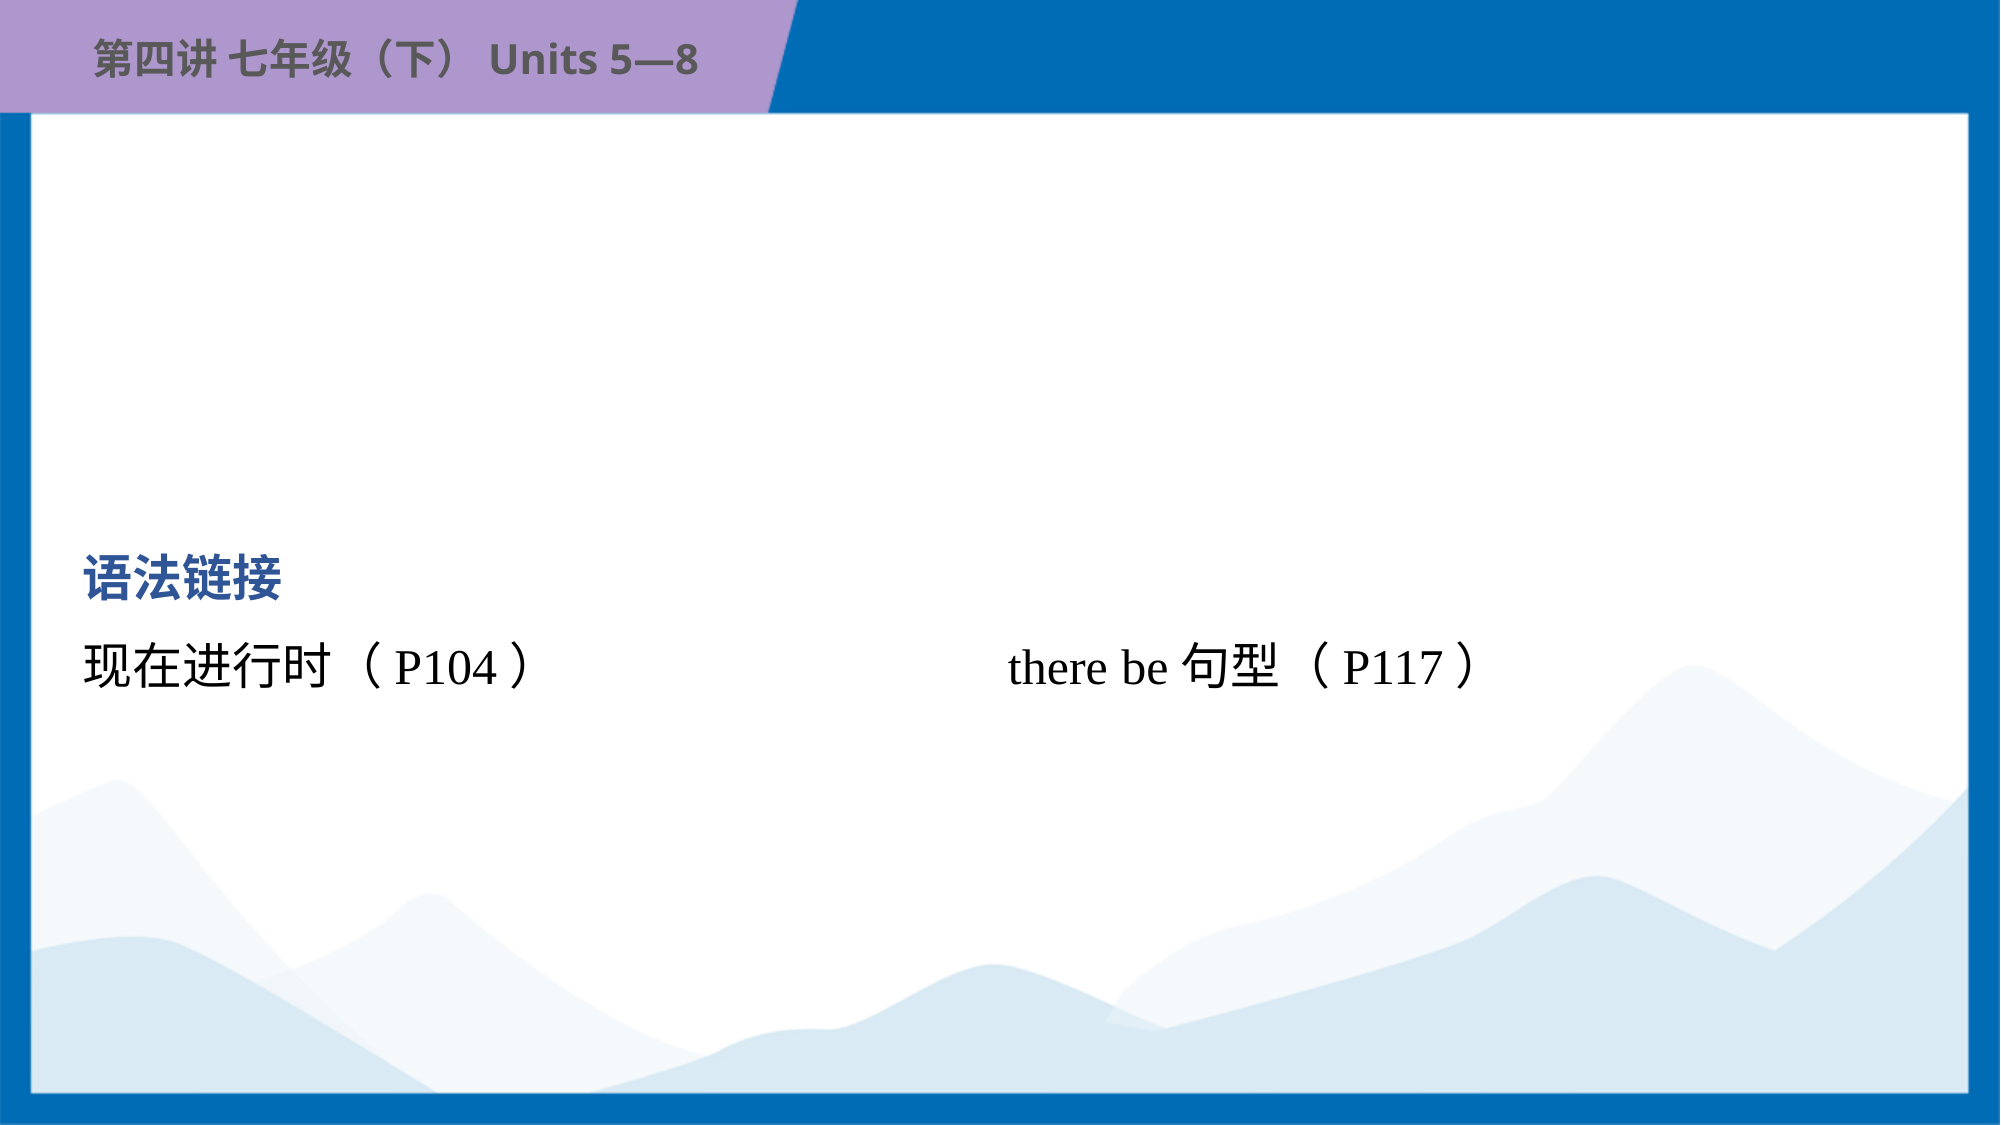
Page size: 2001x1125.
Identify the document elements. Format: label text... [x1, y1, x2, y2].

picture [0, 0, 2000, 1125]
text_box 语法链接 现在进行时（P104） there be句型（P117） [82, 514, 1917, 685]
